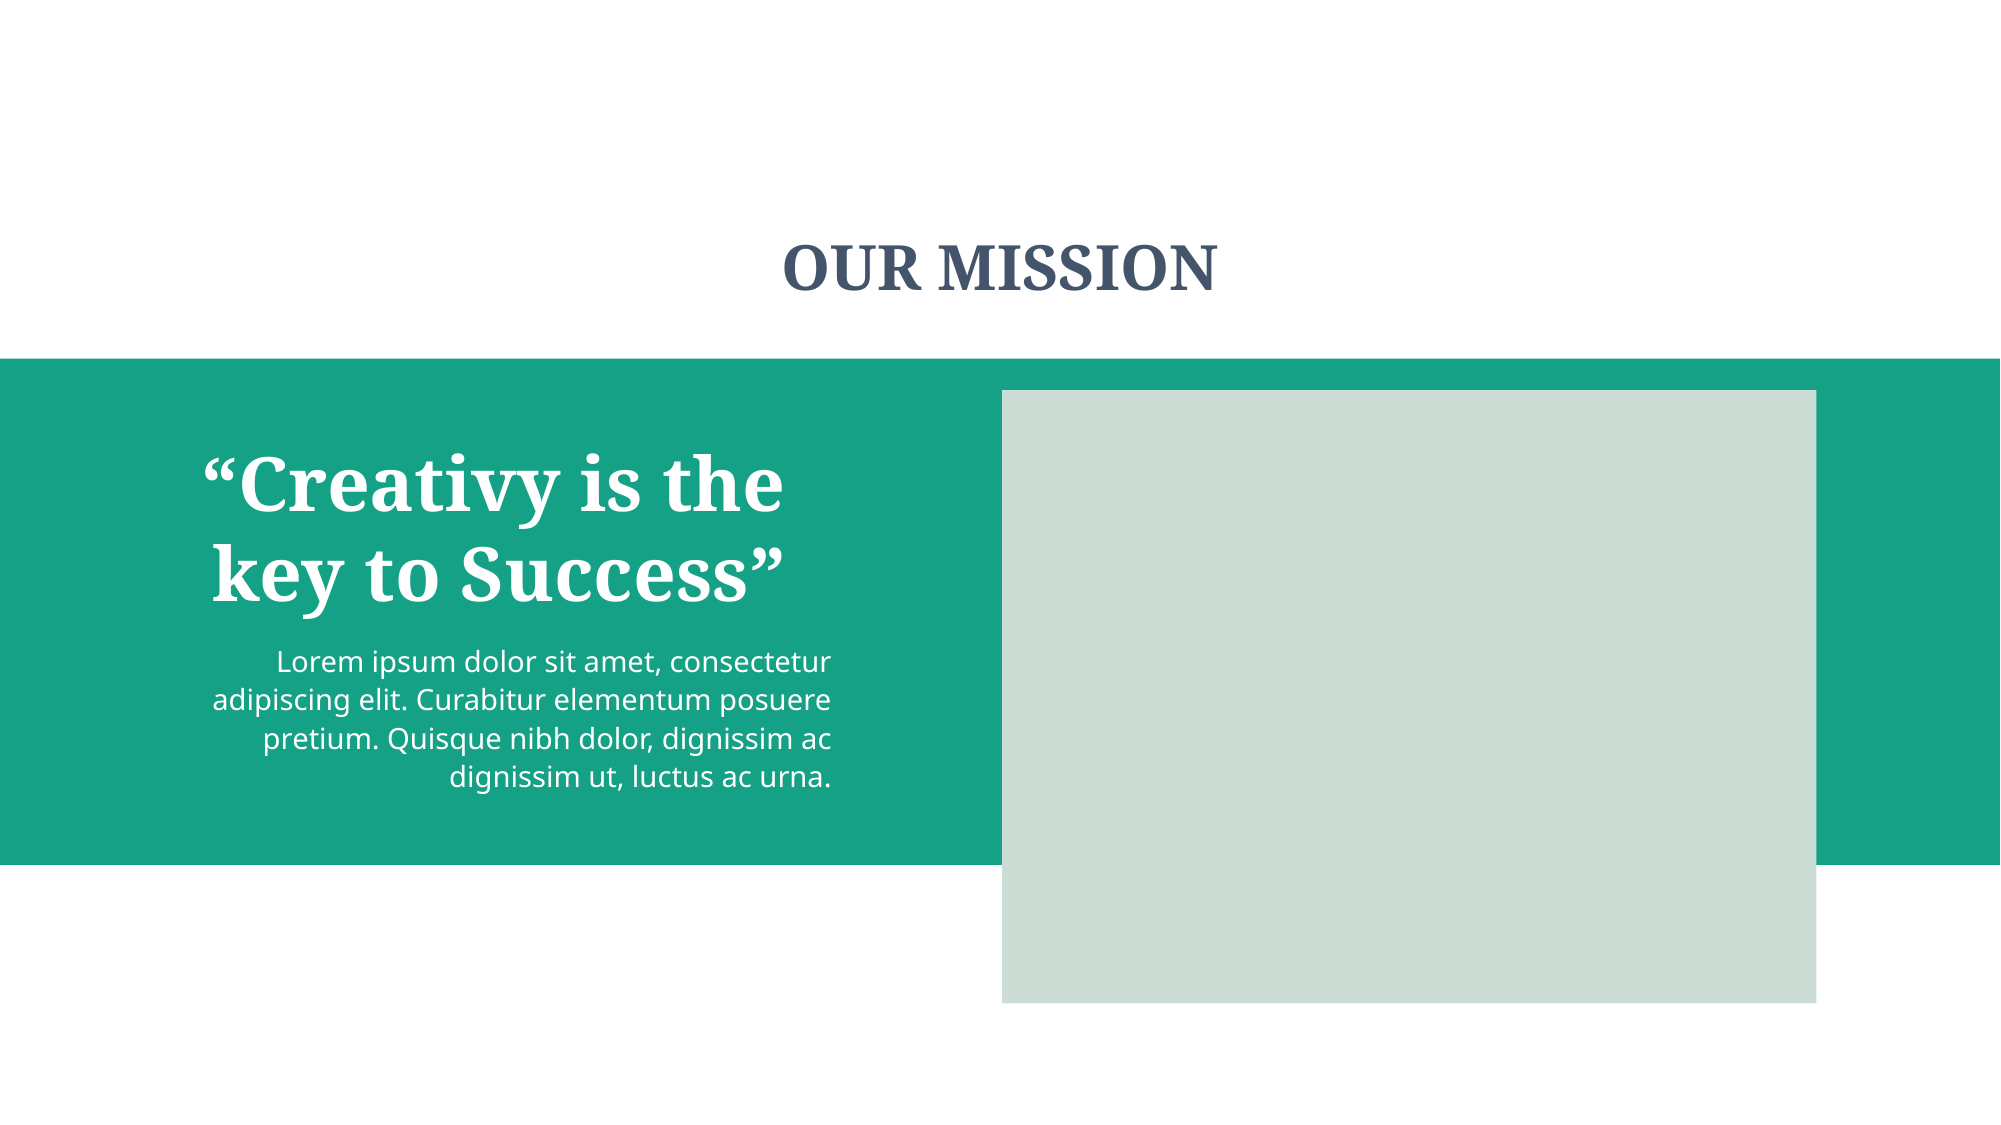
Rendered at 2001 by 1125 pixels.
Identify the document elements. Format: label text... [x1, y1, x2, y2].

text_box OUR MISSION [493, 224, 1508, 307]
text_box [120, 429, 847, 765]
text_box [0, 357, 2000, 866]
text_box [996, 390, 1823, 1004]
